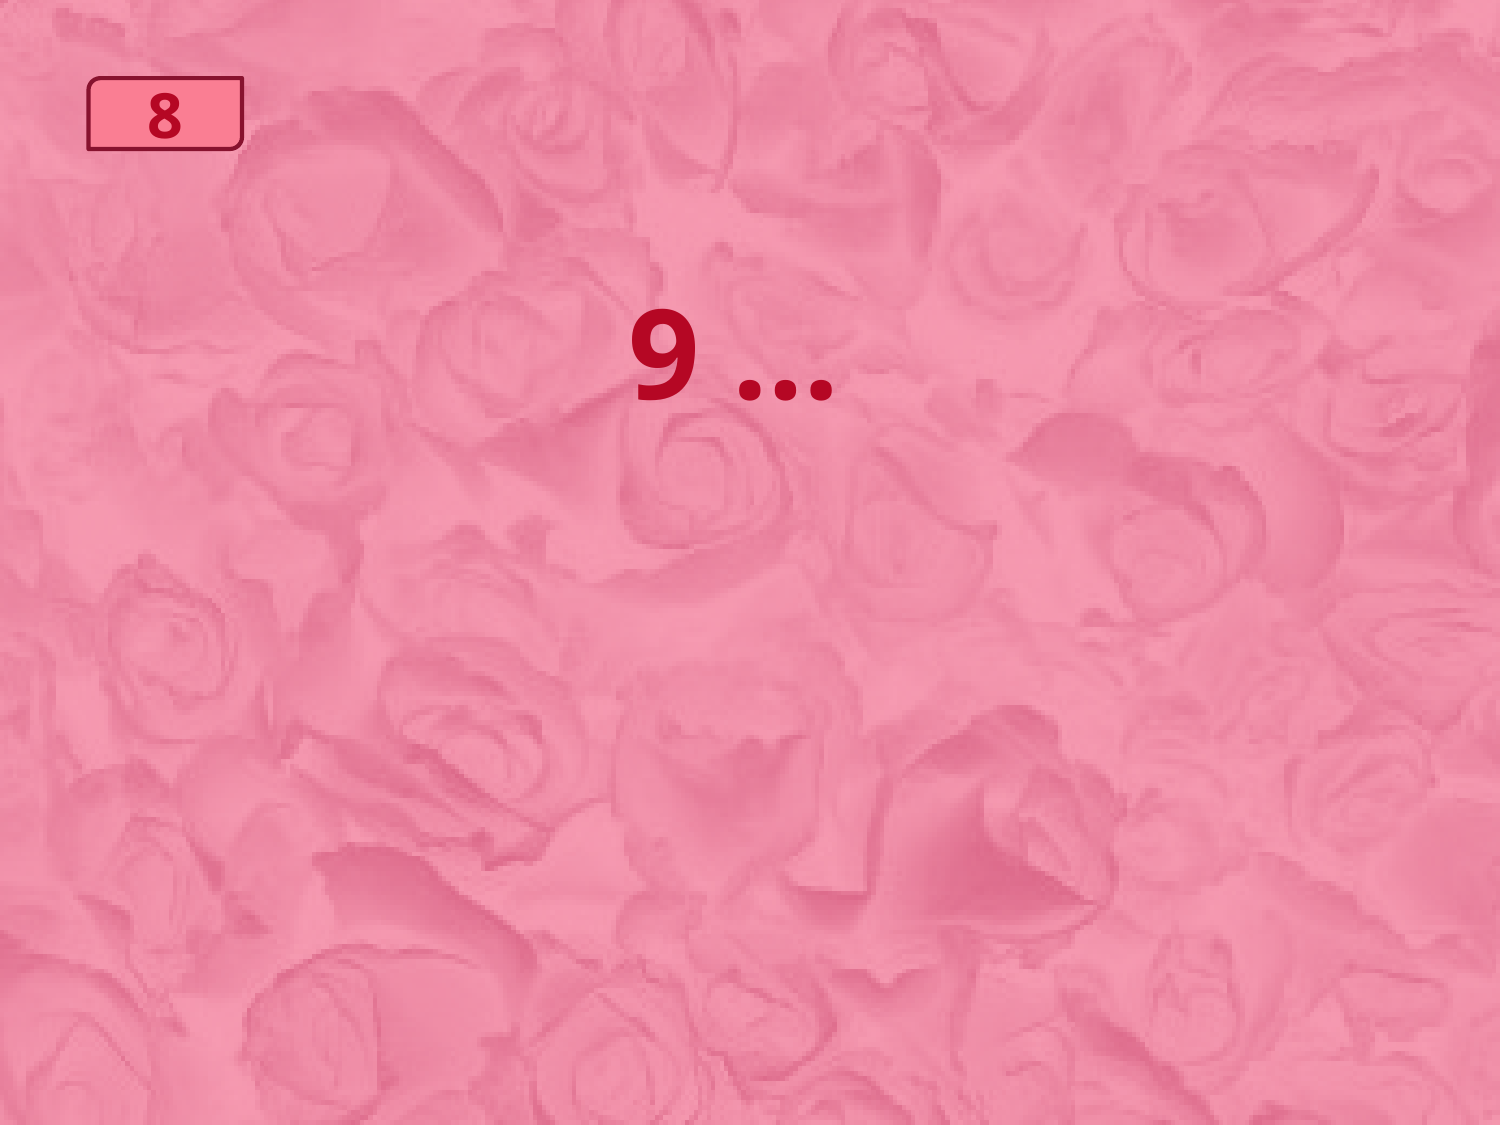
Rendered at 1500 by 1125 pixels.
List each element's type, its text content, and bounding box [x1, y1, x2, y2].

text_box 9 … [123, 267, 1376, 432]
text_box 8 [86, 76, 245, 152]
